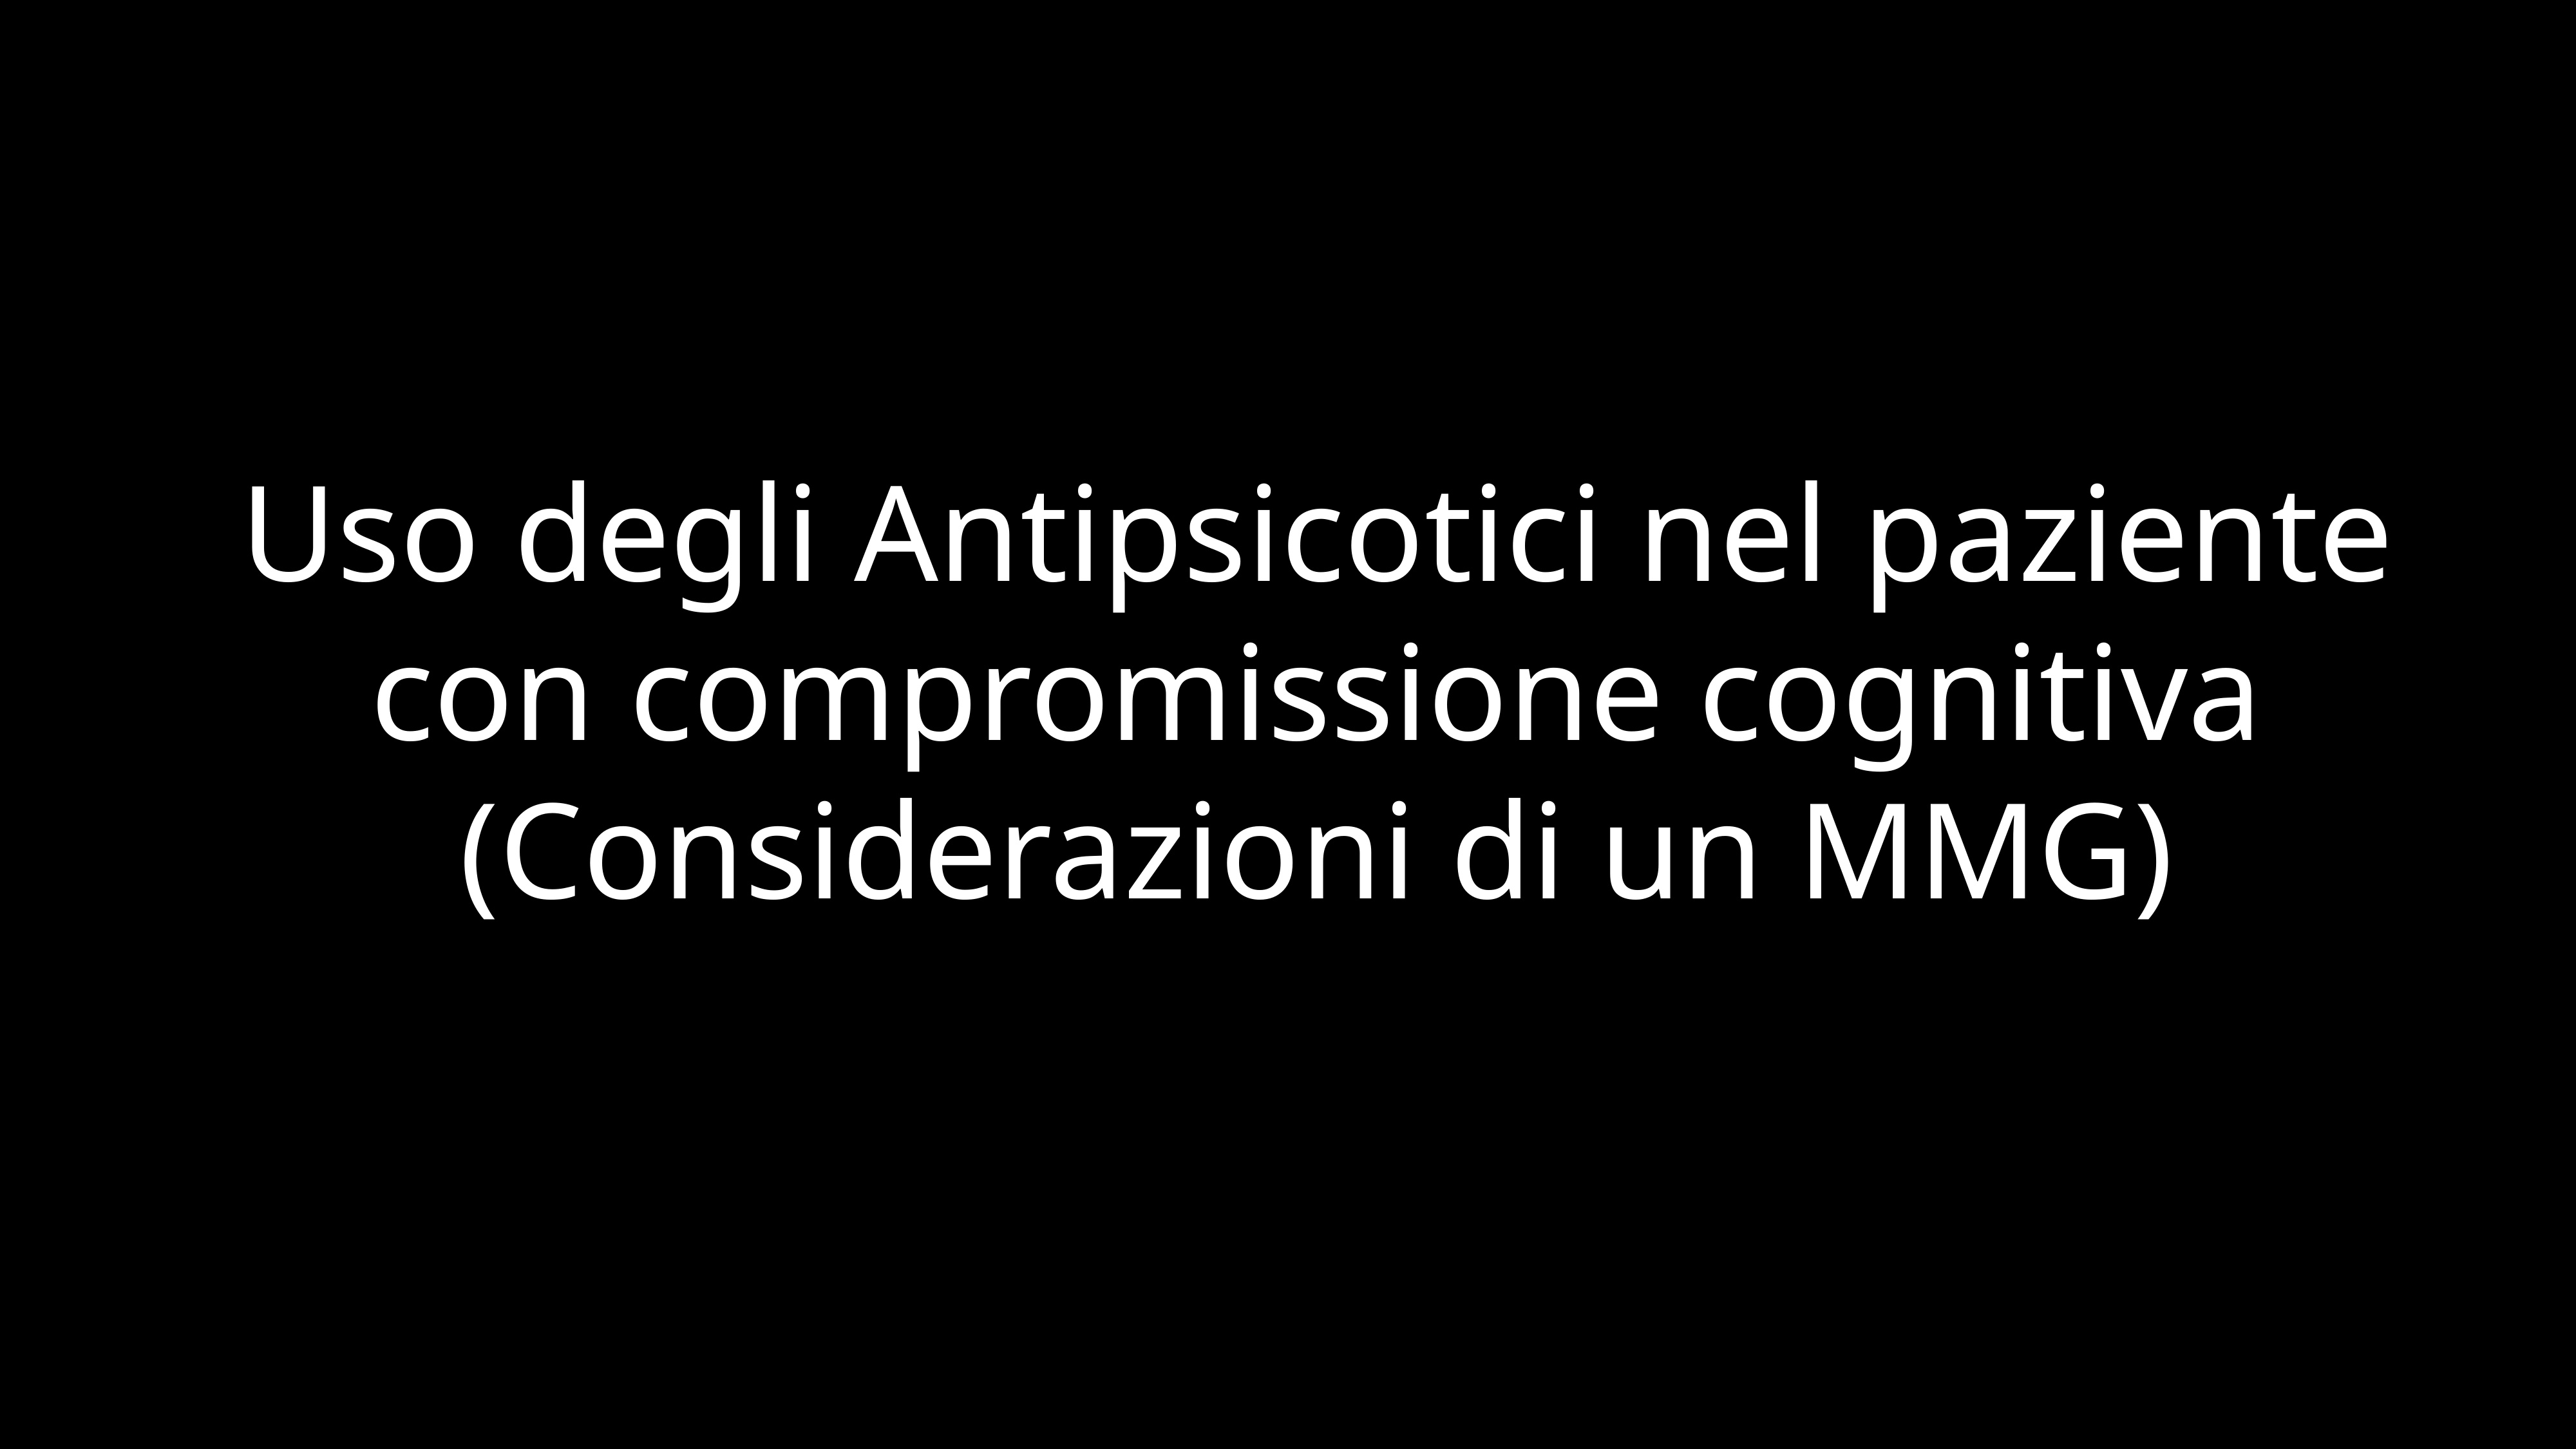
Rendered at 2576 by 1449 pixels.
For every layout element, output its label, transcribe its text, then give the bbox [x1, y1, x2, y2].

title Uso degli Antipsicotici nel paziente con compromissione cognitiva (Considerazioni di un MMG) [216, 439, 2418, 931]
